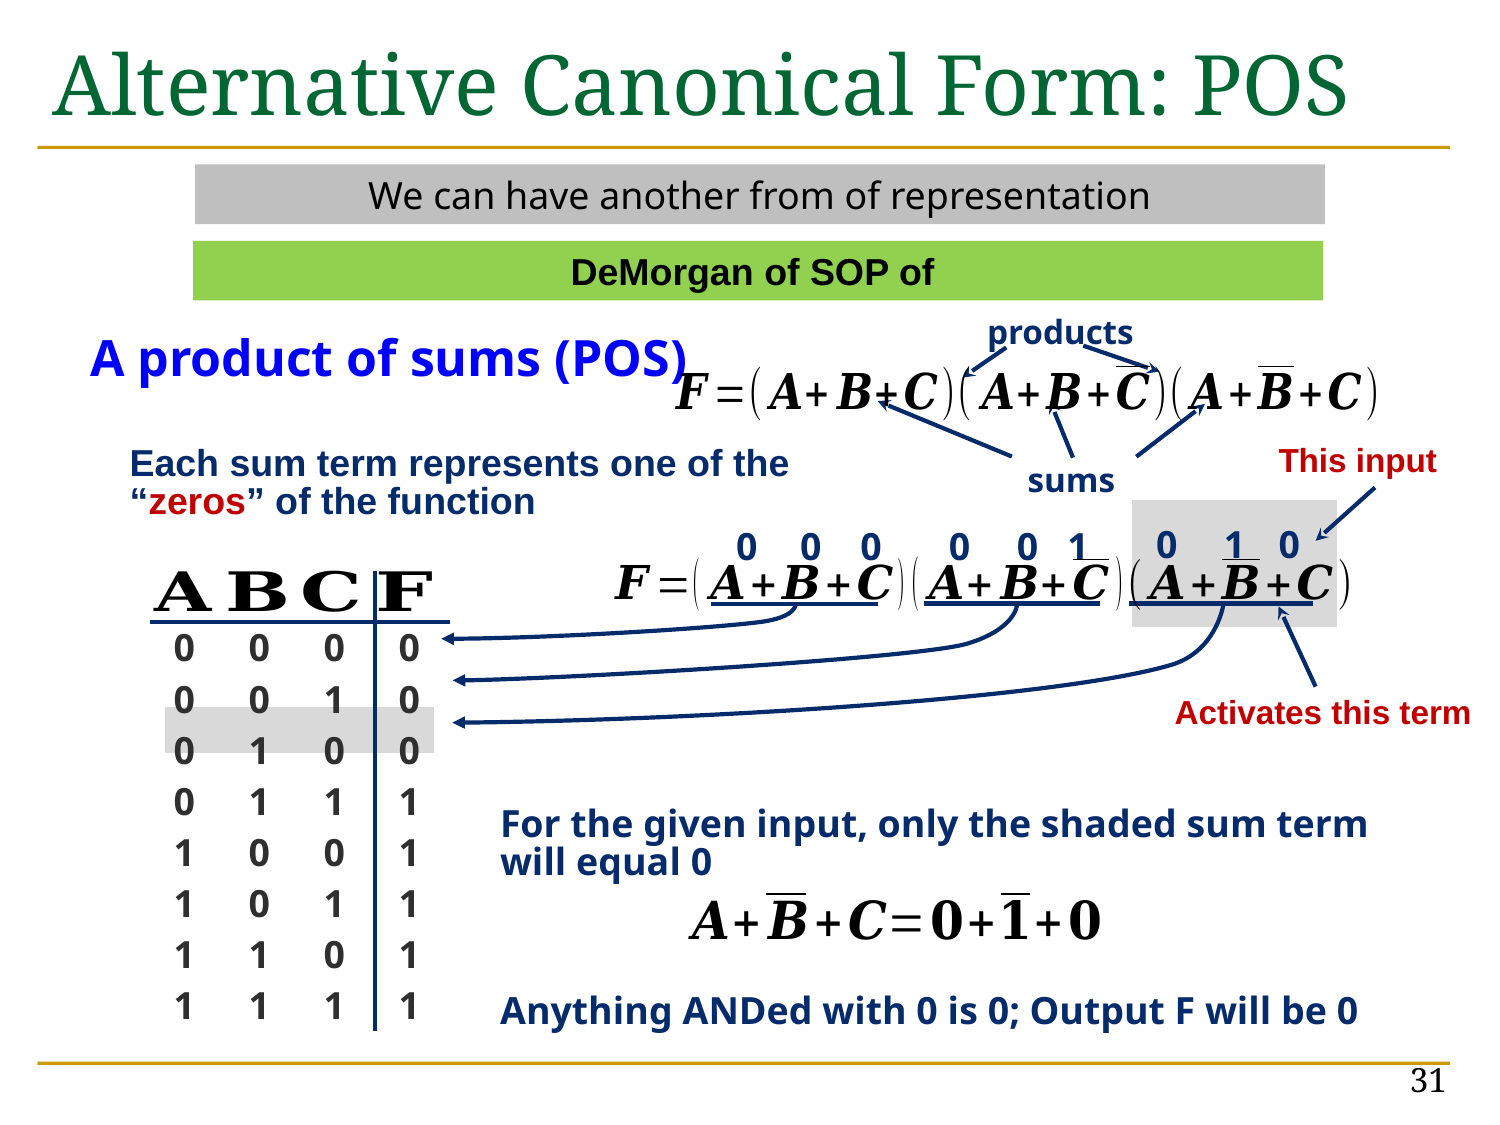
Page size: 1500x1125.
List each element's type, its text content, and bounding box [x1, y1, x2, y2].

table_cell 1 [225, 980, 300, 1031]
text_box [440, 603, 448, 640]
text_box 0 0 0 [716, 525, 893, 573]
text_box We can have another from of representation [195, 164, 1325, 225]
table_cell 1 [377, 775, 450, 826]
table_header [150, 571, 225, 620]
text_box [1133, 501, 1336, 627]
table_cell 1 [377, 928, 450, 980]
table_header [225, 571, 300, 620]
text_box This input [1257, 436, 1459, 487]
table_cell 1 [377, 980, 450, 1031]
table_header [377, 571, 450, 620]
text_box For the given input, only the shaded sum term will equal 0 Anything ANDed with 0 is 0; Output F will be 0 [489, 757, 1398, 1036]
table_cell 0 [225, 624, 300, 673]
table_cell 1 [377, 877, 450, 928]
title Alternative Canonical Form: POS [37, 24, 1450, 200]
table_cell 0 [377, 724, 450, 775]
table_cell 0 [300, 724, 373, 775]
table_cell 0 [150, 775, 225, 826]
text_box Activates this term [1153, 688, 1494, 740]
text_box 0 0 1 [938, 525, 1100, 573]
table_cell 1 [300, 980, 373, 1031]
table_cell 1 [150, 826, 225, 877]
table_cell 0 [377, 624, 446, 673]
table_cell 1 [150, 928, 225, 980]
table_cell 0 [150, 724, 225, 775]
table_cell 1 [225, 724, 300, 775]
table_cell 0 [377, 673, 447, 724]
text_box [1315, 527, 1329, 541]
table_cell 1 [225, 928, 300, 980]
table_cell 0 [150, 673, 225, 724]
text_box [452, 603, 1313, 723]
table_cell 1 [377, 826, 450, 877]
table_cell 0 [300, 624, 373, 673]
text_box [877, 308, 1206, 502]
table_cell 1 [225, 775, 300, 826]
text_box 0 1 0 [1145, 524, 1311, 571]
table_cell 0 [225, 877, 300, 928]
table_cell 1 [150, 980, 225, 1031]
table_cell 1 [150, 877, 225, 928]
table_cell 1 [300, 775, 373, 826]
table_cell 0 [300, 928, 373, 980]
table_cell 1 [300, 877, 373, 928]
table_cell 0 [225, 826, 300, 877]
table_cell 0 [150, 624, 225, 673]
table_cell 0 [300, 826, 373, 877]
table_cell 1 [300, 673, 373, 724]
table_header [300, 571, 373, 620]
slide_number 31 [1111, 1036, 1462, 1112]
text_box Each sum term represents one of the “zeros” of the function [108, 438, 859, 530]
text_box A product of sums (POS) [75, 324, 703, 396]
table_cell 0 [225, 673, 300, 724]
